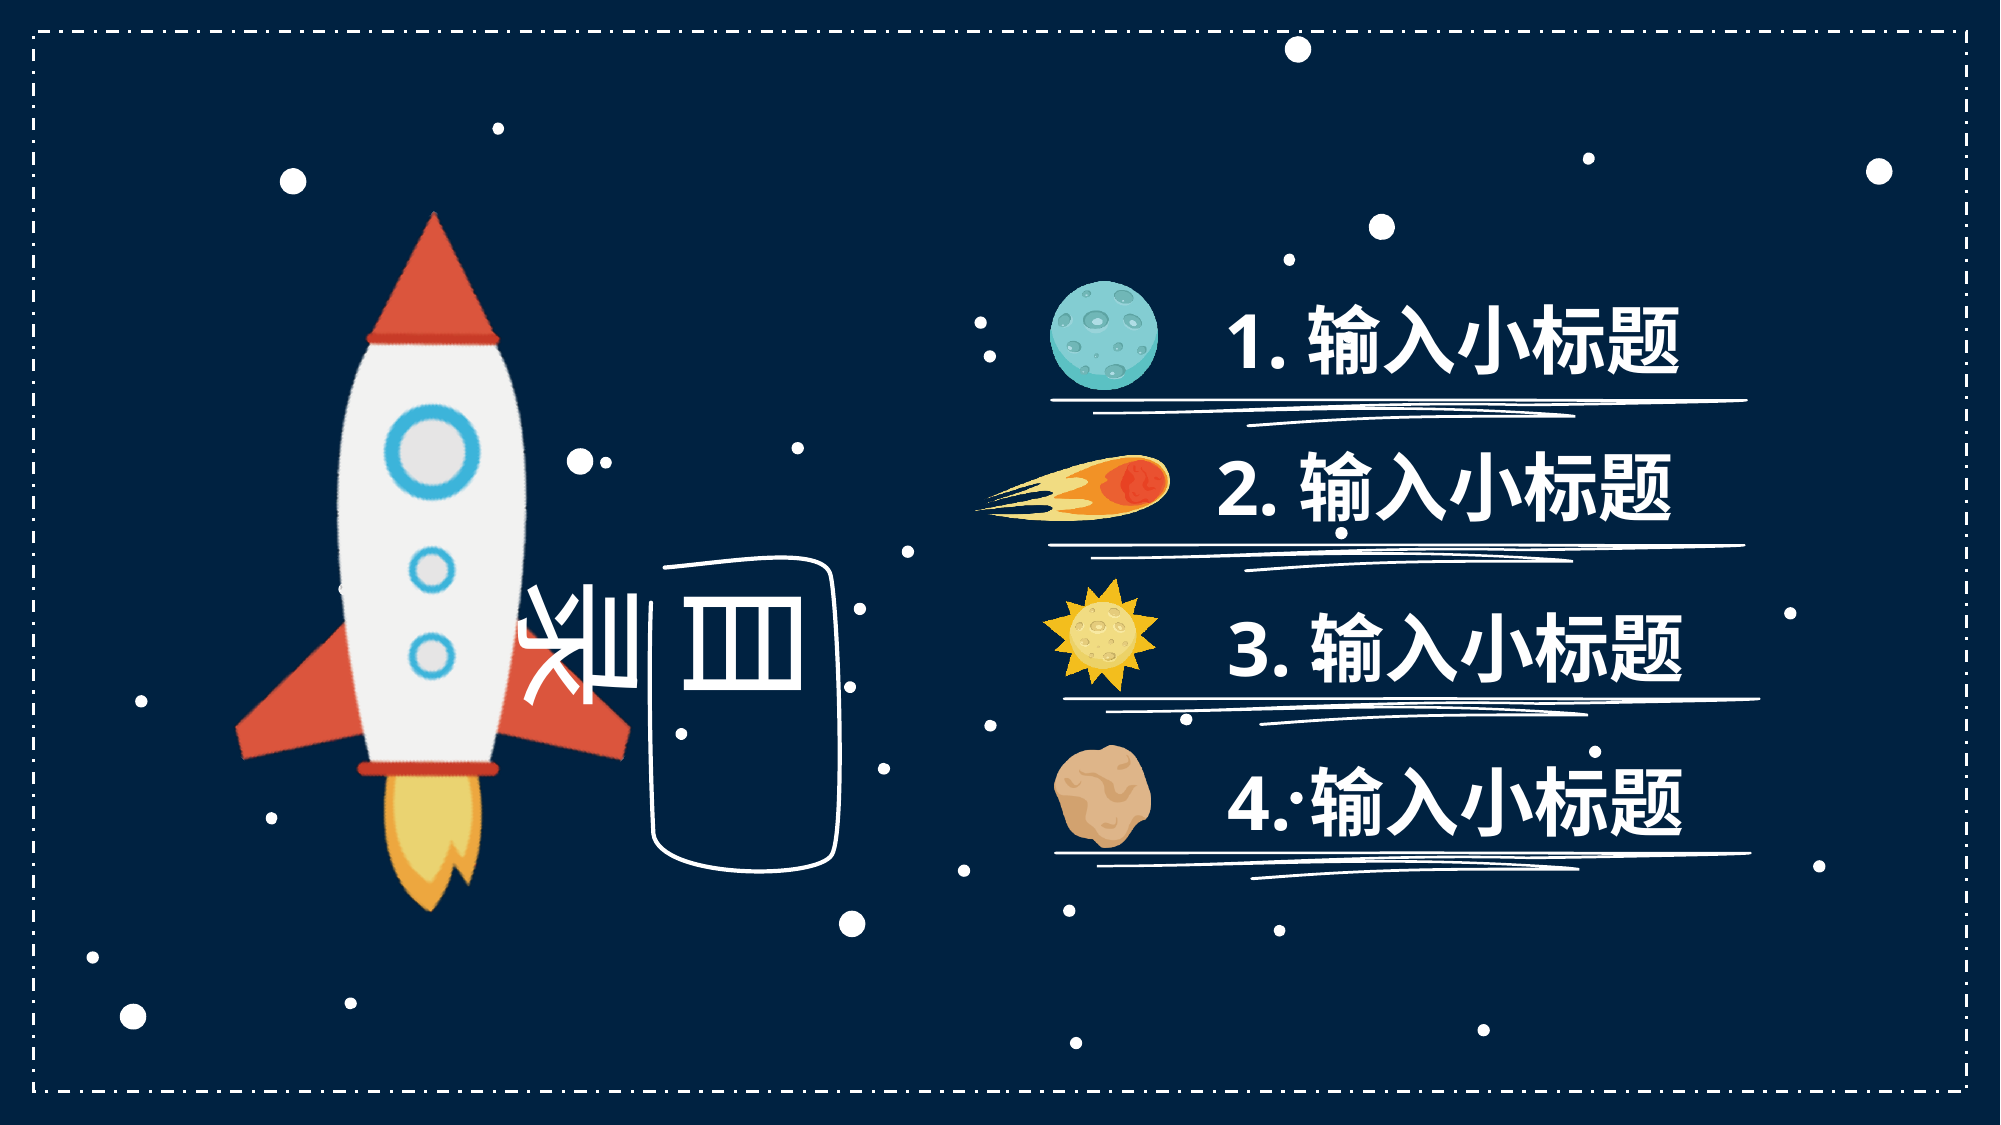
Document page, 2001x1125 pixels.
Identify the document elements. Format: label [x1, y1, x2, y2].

text_box [642, 557, 840, 872]
text_box [32, 30, 1968, 1093]
picture [73, 24, 1914, 1075]
